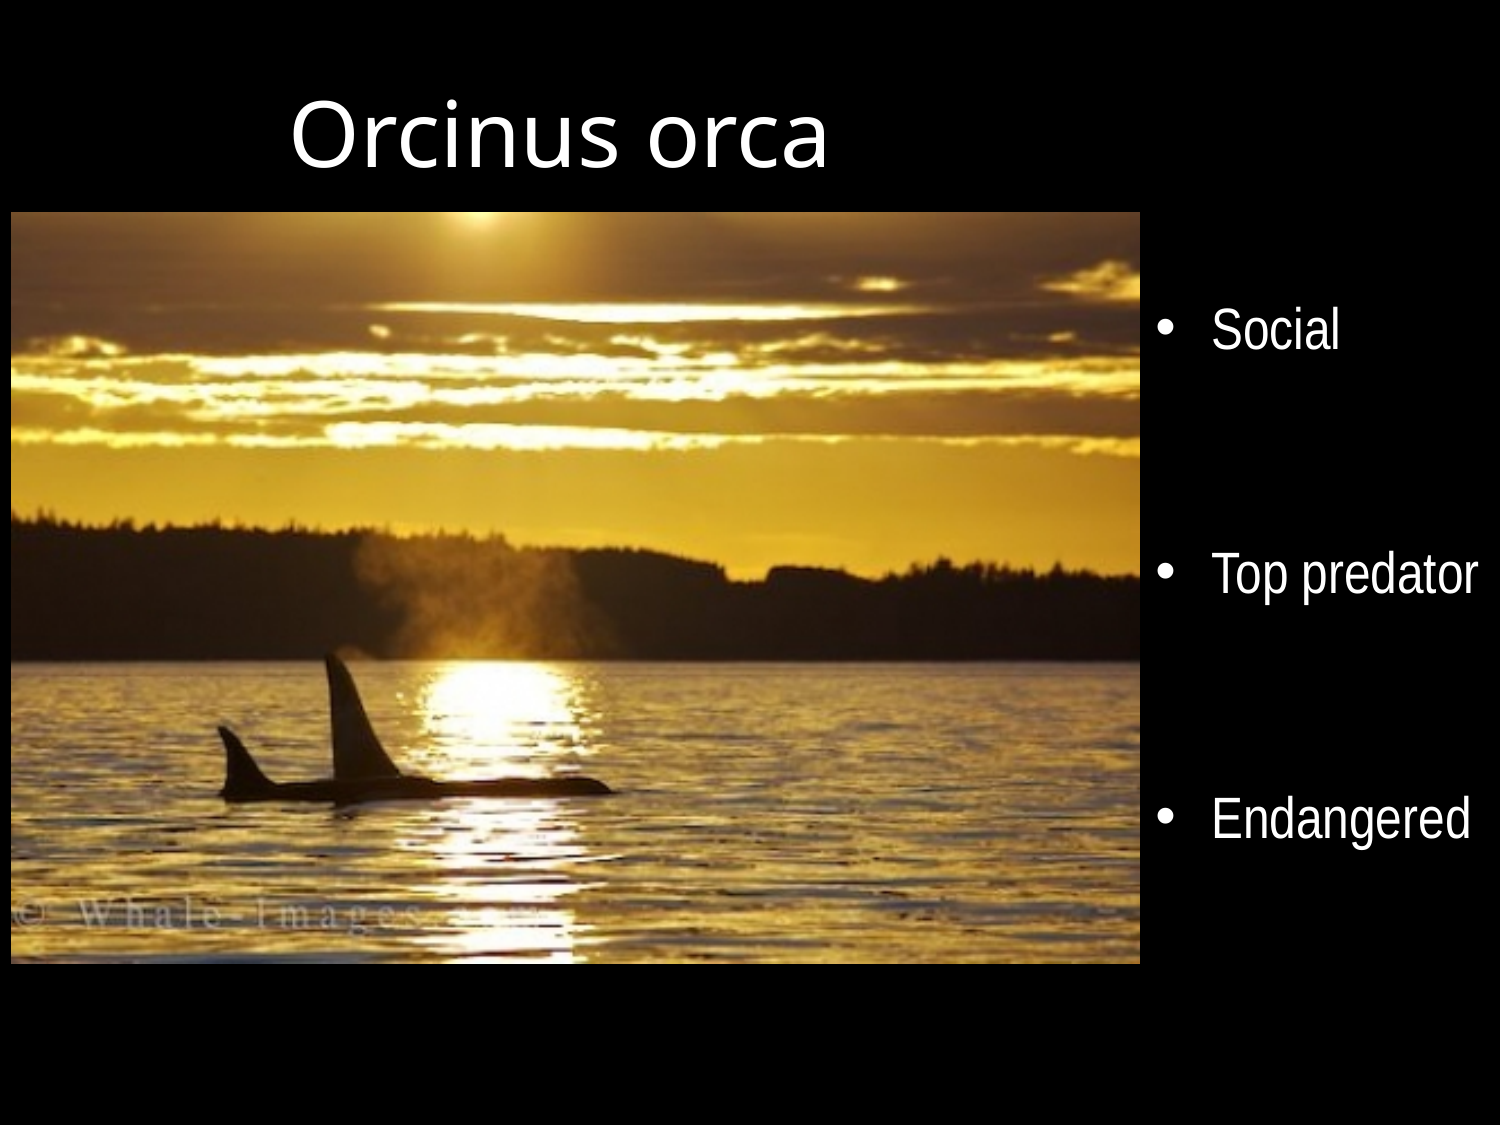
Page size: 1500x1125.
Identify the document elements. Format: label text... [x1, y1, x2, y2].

title Orcinus orca [0, 30, 1199, 232]
picture [11, 212, 1141, 965]
subtitle Social Top predator Endangered [1140, 283, 1500, 1035]
